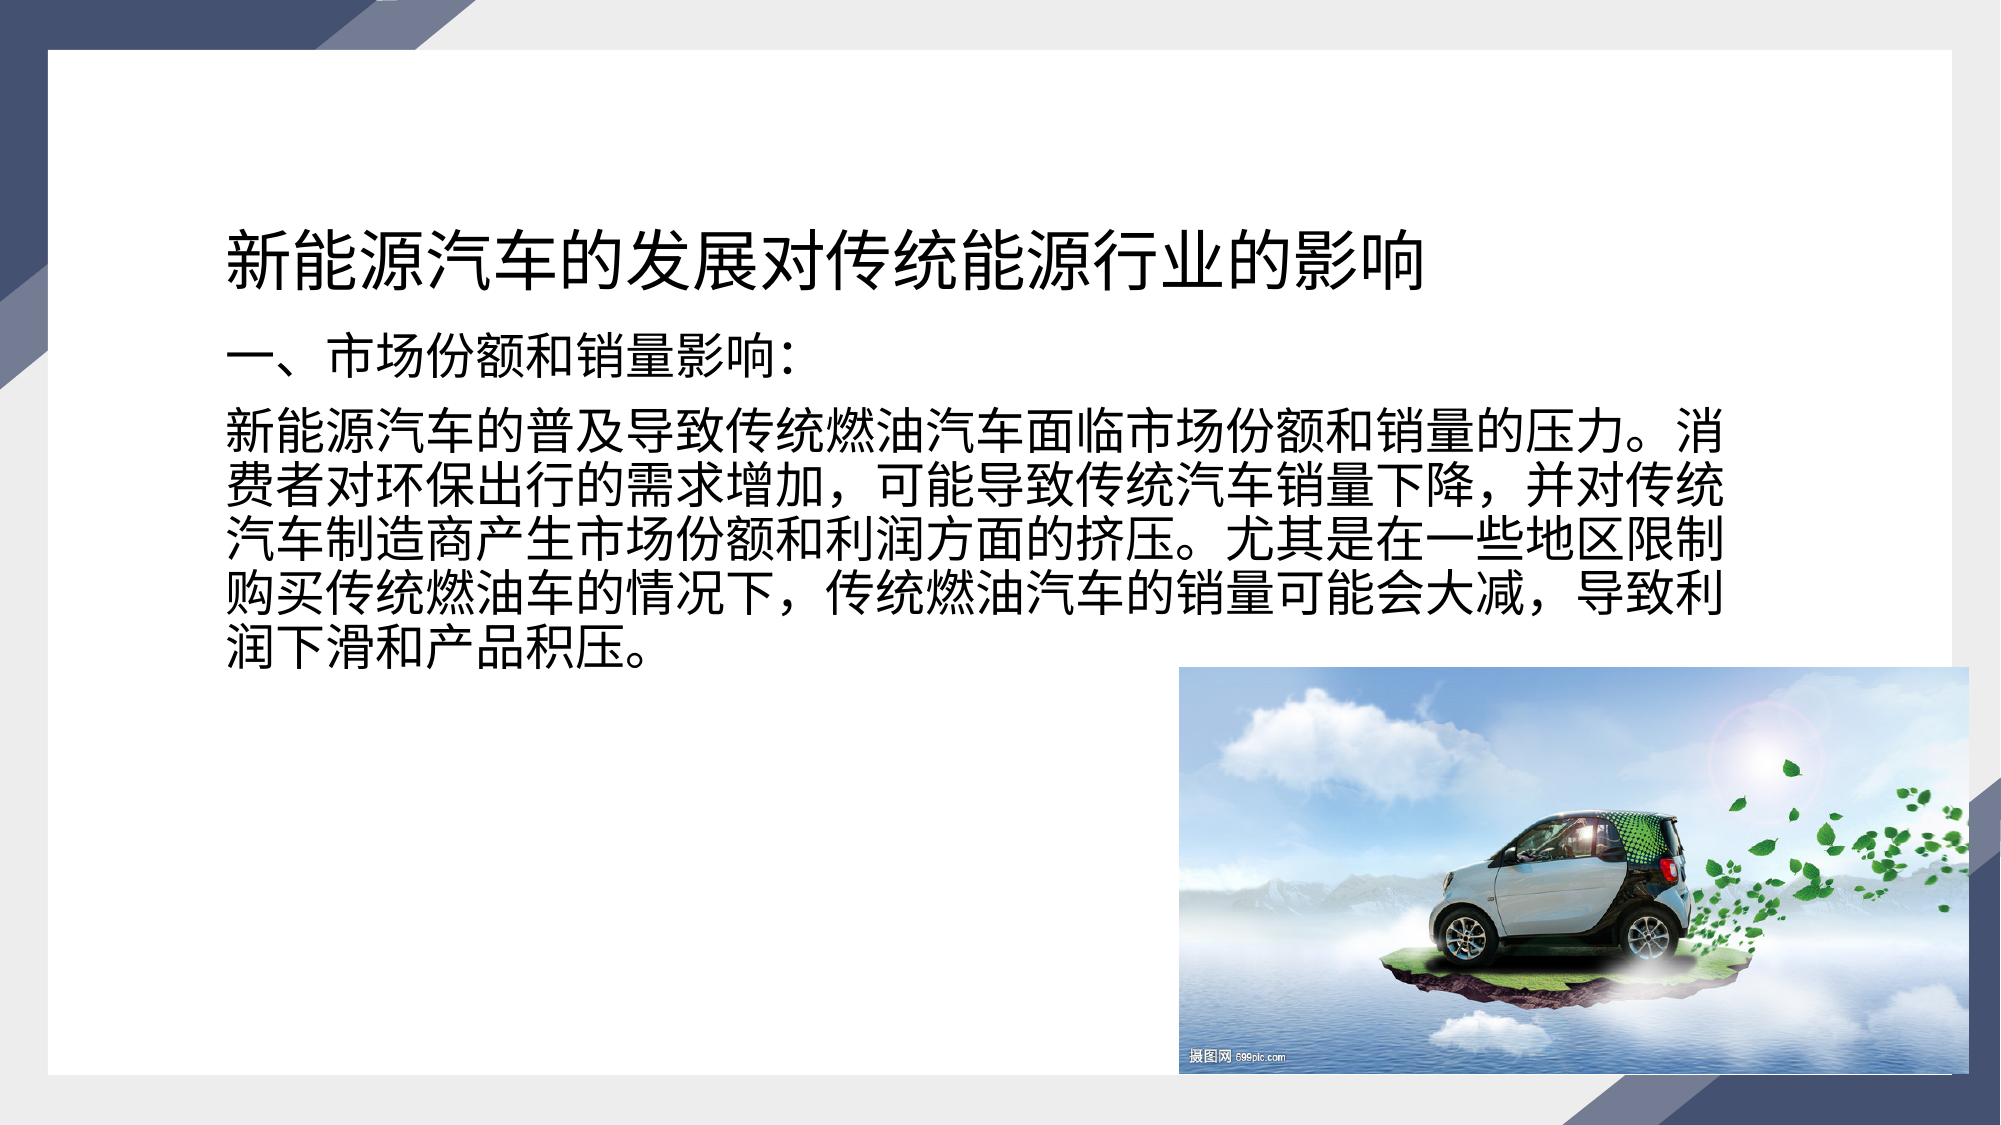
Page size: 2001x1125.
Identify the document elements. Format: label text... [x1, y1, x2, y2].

title 新能源汽车的发展对传统能源行业的影响 [210, 204, 1790, 323]
picture [1179, 667, 1969, 1074]
list 一、市场份额和销量影响： 新能源汽车的普及导致传统燃油汽车面临市场份额和销量的压力。消费者对环保出行的需求增加，可能导致传统汽车销量下降，并对传统汽车制造商产生市场份额和利润方面的挤压。尤其是在一些地区限制购买传统燃油车的情况下，传统燃油汽车的销量可能会大减，导致利润下滑和产品积压。 [210, 323, 1790, 889]
